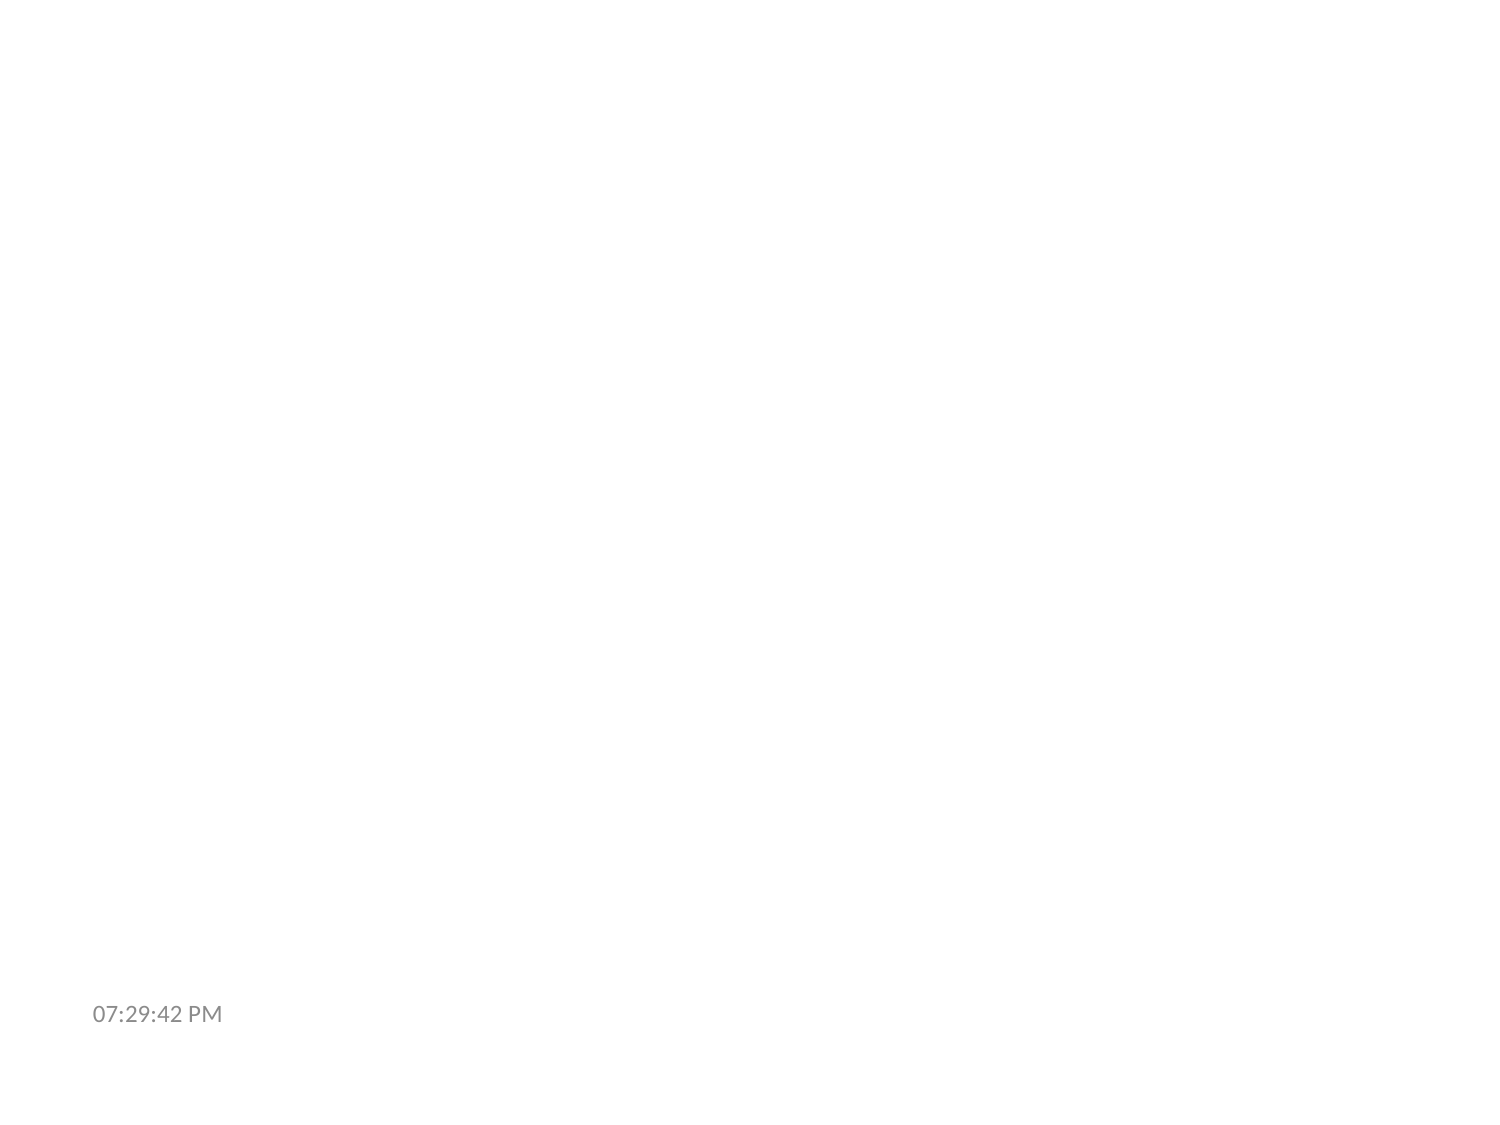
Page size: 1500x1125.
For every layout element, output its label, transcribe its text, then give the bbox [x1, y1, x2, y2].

text_box 3:35:09 PM [77, 982, 428, 1043]
